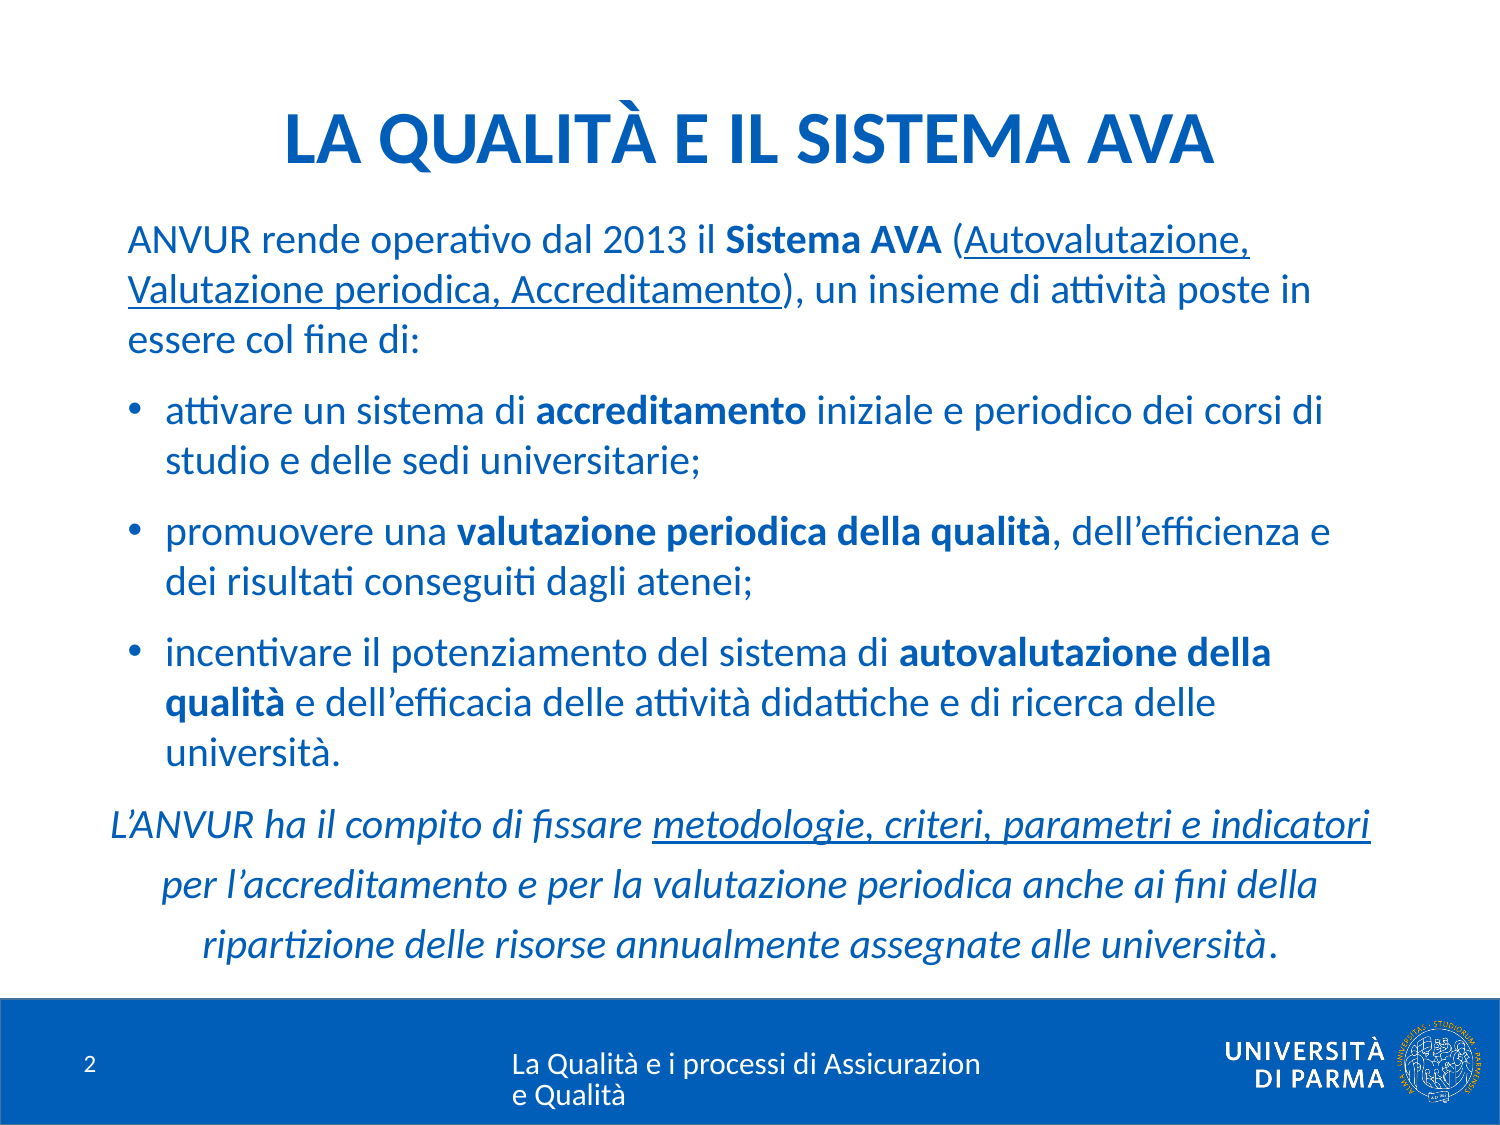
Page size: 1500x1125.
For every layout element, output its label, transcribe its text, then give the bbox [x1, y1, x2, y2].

slide_number 2 [68, 1021, 406, 1103]
footer La Qualità e i processi di Assicurazione Qualità [496, 1021, 1004, 1103]
title LA QUALITÀ E IL SISTEMA AVA [103, 30, 1397, 248]
picture [1226, 1021, 1481, 1103]
list ANVUR rende operativo dal 2013 il Sistema AVA (Autovalutazione, Valutazione periodica, Accreditamento), un insieme di attività poste in essere col fine di: attivare un sistema di accreditamento iniziale e periodico dei corsi di studio e delle sedi universitarie; promuovere una valutazione periodica della qualità, dell’efficienza e dei risultati conseguiti dagli atenei; incentivare il potenziamento del sistema di autovalutazione della qualità e dell’efficacia delle attività didattiche e di ricerca delle università. [112, 204, 1369, 708]
text_box L’ANVUR ha il compito di fissare metodologie, criteri, parametri e indicatori per l’accreditamento e per la valutazione periodica anche ai fini della ripartizione delle risorse annualmente assegnate alle università. [68, 708, 1413, 962]
